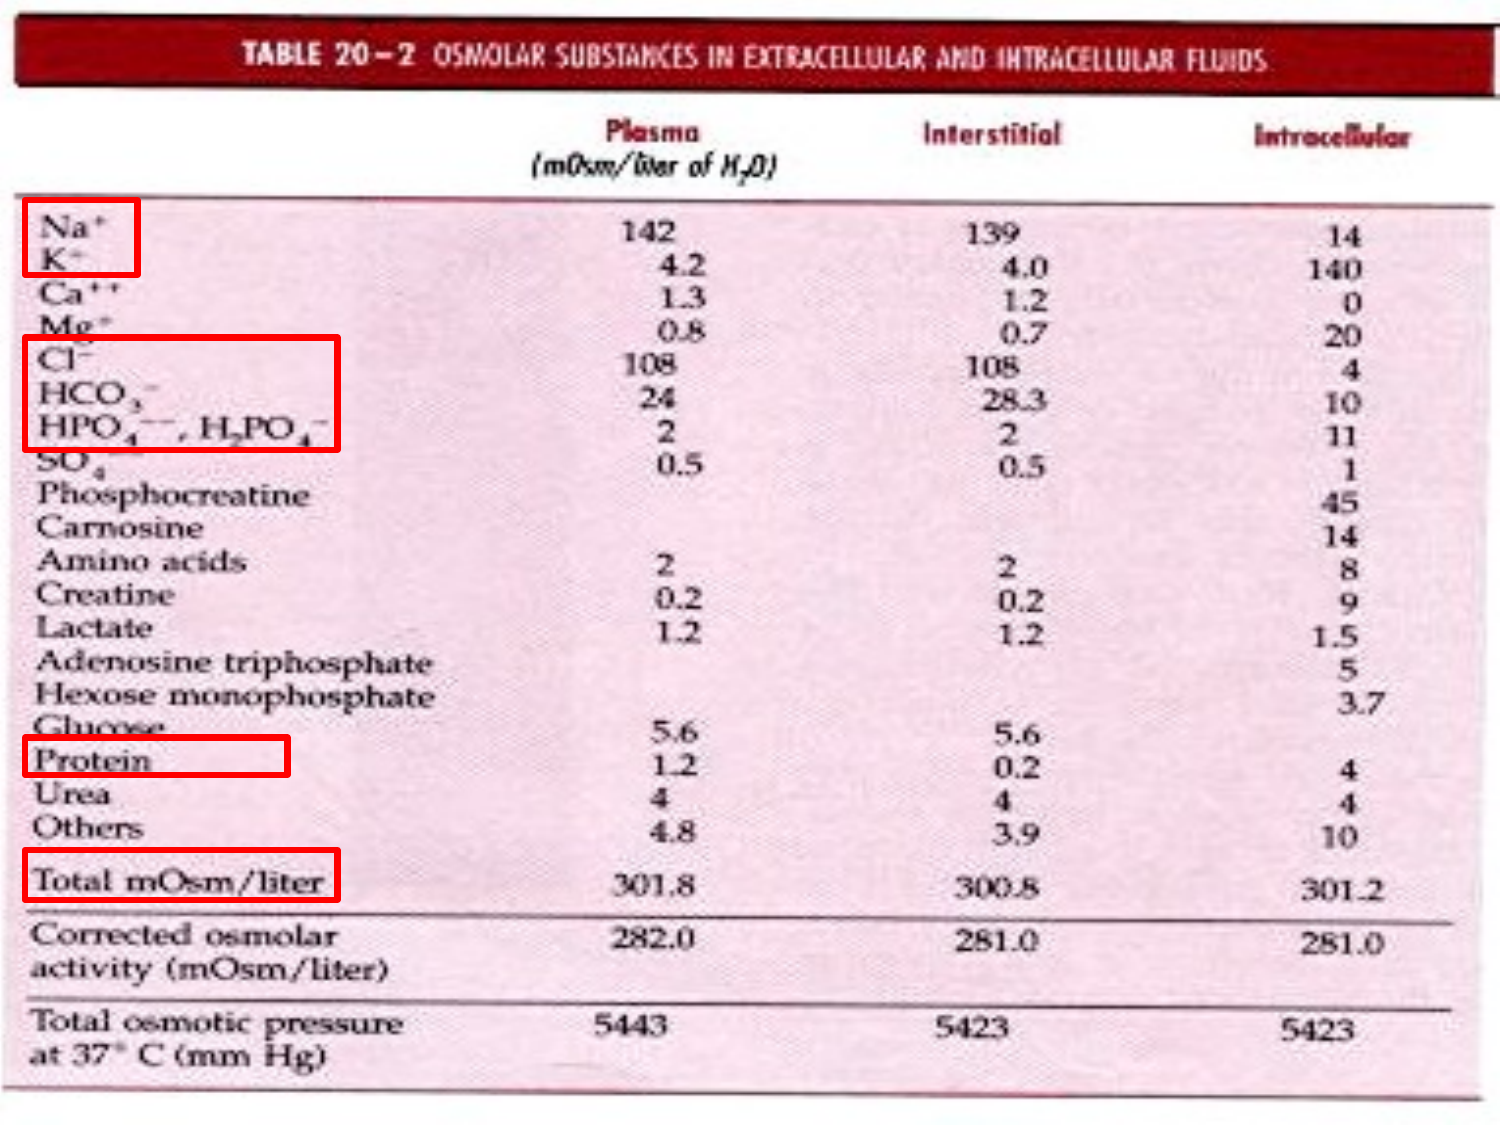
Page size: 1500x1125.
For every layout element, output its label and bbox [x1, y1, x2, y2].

list [0, 0, 1500, 1125]
